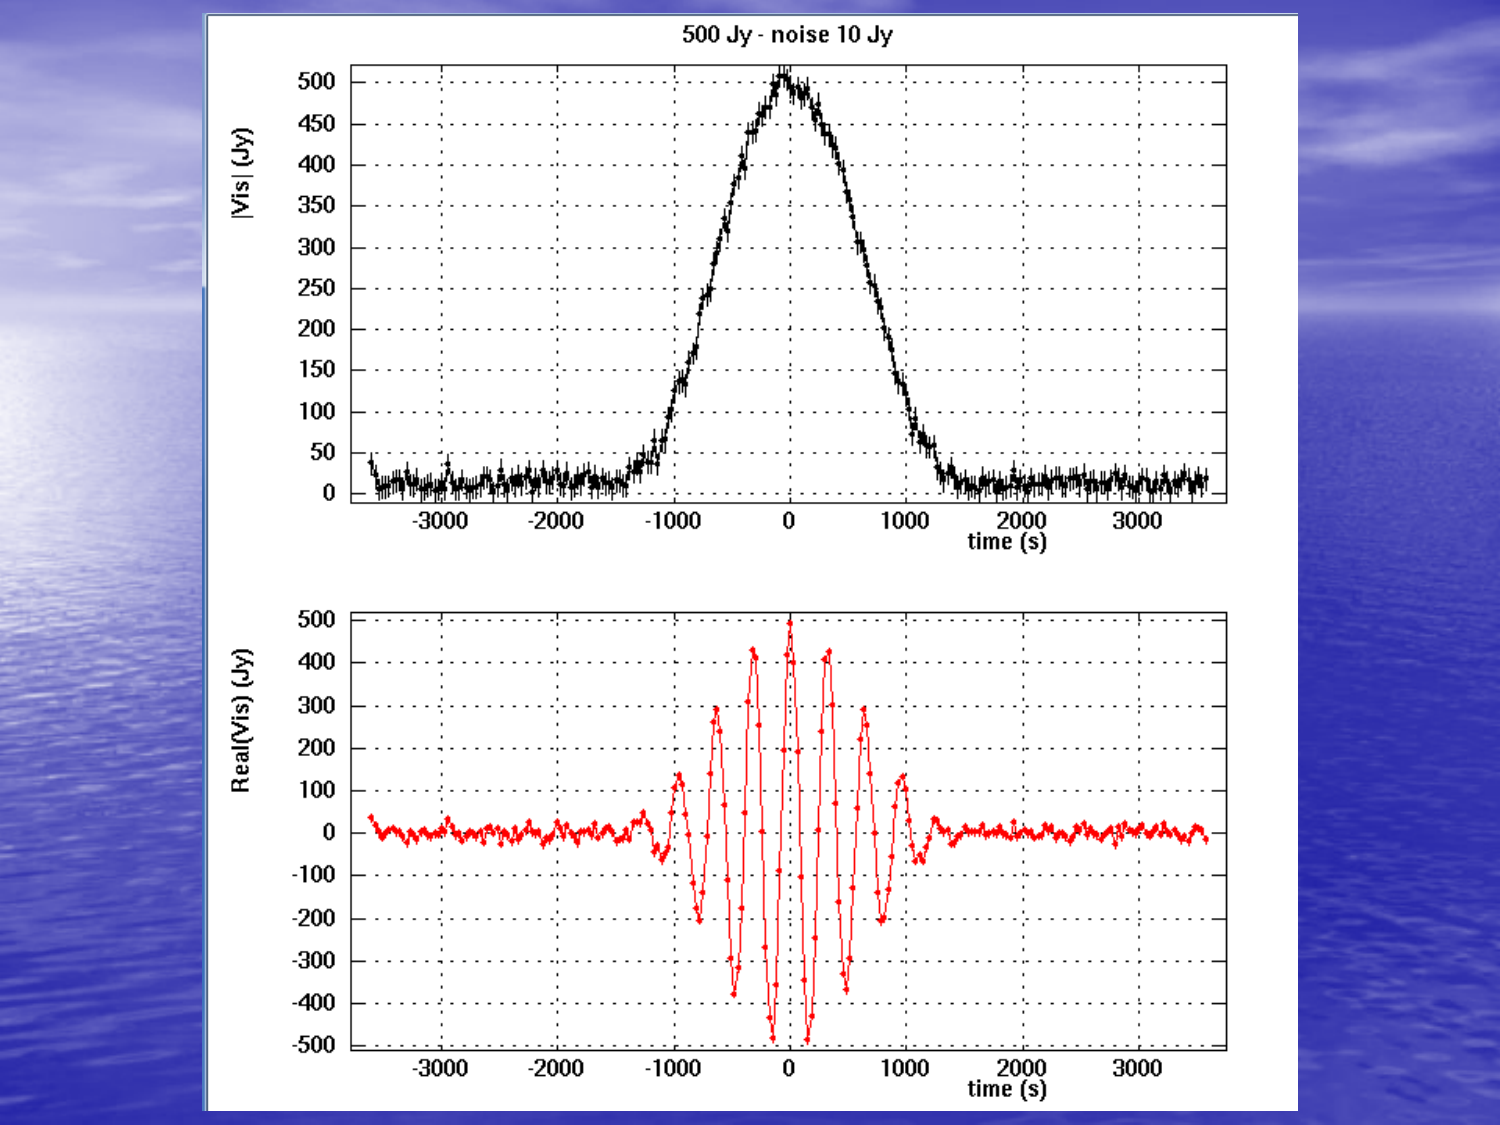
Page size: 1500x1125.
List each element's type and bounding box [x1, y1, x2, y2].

picture [202, 13, 1298, 1112]
